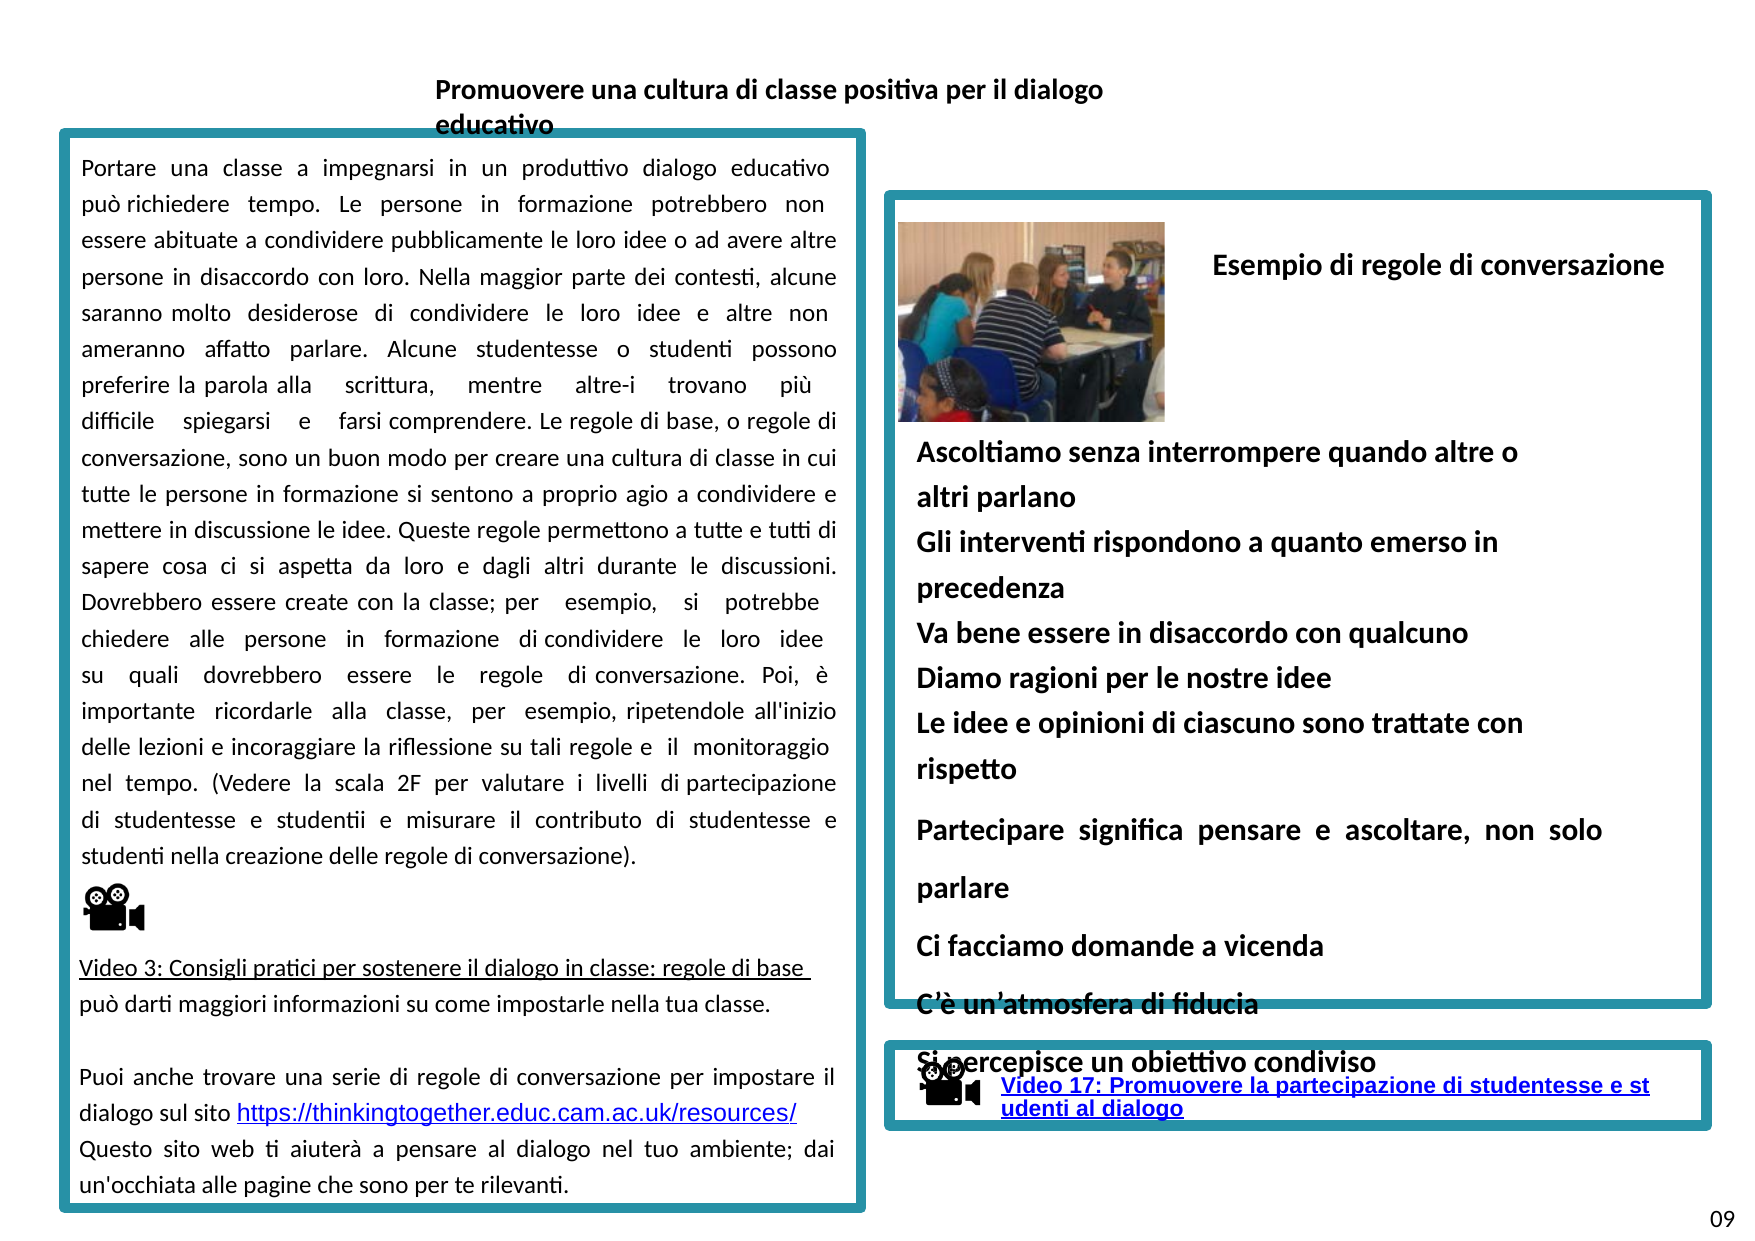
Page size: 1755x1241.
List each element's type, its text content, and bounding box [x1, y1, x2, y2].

text_box Portare una classe a impegnarsi in un produttivo dialogo educativo può richiedere tempo. Le persone in formazione potrebbero non essere abituate a condividere pubblicamente le loro idee o ad avere altre persone in disaccordo con loro. Nella maggior parte dei contesti, alcune saranno molto desiderose di condividere le loro idee e altre non ameranno affatto parlare. Alcune studentesse o studenti possono preferire la parola alla scrittura, mentre altre-i trovano più difficile spiegarsi e farsi comprendere. Le regole di base, o regole di conversazione, sono un buon modo per creare una cultura di classe in cui tutte le persone in formazione si sentono a proprio agio a condividere e mettere in discussione le idee. Queste regole permettono a tutte e tutti di sapere cosa ci si aspetta da loro e dagli altri durante le discussioni. Dovrebbero essere create con la classe; per esempio, si potrebbe chiedere alle persone in formazione di condividere le loro idee su quali dovrebbero essere le regole di conversazione. Poi, è importante ricordarle alla classe, per esempio, ripetendole all'inizio delle lezioni e incoraggiare la riflessione su tali regole e il monitoraggio nel tempo. (Vedere la scala 2F per valutare i livelli di partecipazione di studentesse e studentii e misurare il contributo di studentesse e studenti nella creazione delle regole di conversazione). [79, 145, 840, 870]
text_box Esempio di regole di conversazione Ascoltiamo senza interrompere quando altre o altri parlano Gli interventi rispondono a quanto emerso in precedenza Va bene essere in disaccordo con qualcuno Diamo ragioni per le nostre idee Le idee e opinioni di ciascuno sono trattate con rispetto Partecipare significa pensare e ascoltare, non solo parlare Ci facciamo domande a vicenda C’è un’atmosfera di fiducia Si percepisce un obiettivo condiviso [889, 195, 1707, 1004]
text_box Video 3: Consigli pratici per sostenere il dialogo in classe: regole di base può darti maggiori informazioni su come impostarle nella tua classe. Puoi anche trovare una serie di regole di conversazione per impostare il dialogo sul sito https://thinkingtogether.educ.cam.ac.uk/resources/ Questo sito web ti aiuterà a pensare al dialogo nel tuo ambiente; dai un'occhiata alle pagine che sono per te rilevanti. [77, 945, 838, 1235]
text_box [64, 132, 862, 1208]
text_box [913, 1045, 986, 1118]
text_box 09 [1695, 1195, 1752, 1241]
text_box [889, 1045, 1707, 1126]
text_box Video 17: Promuovere la partecipazione di studentesse e studenti al dialogo [985, 1062, 1678, 1106]
text_box [77, 870, 150, 943]
text_box [898, 222, 1165, 422]
text_box Promuovere una cultura di classe positiva per il dialogo educativo [433, 70, 1230, 141]
